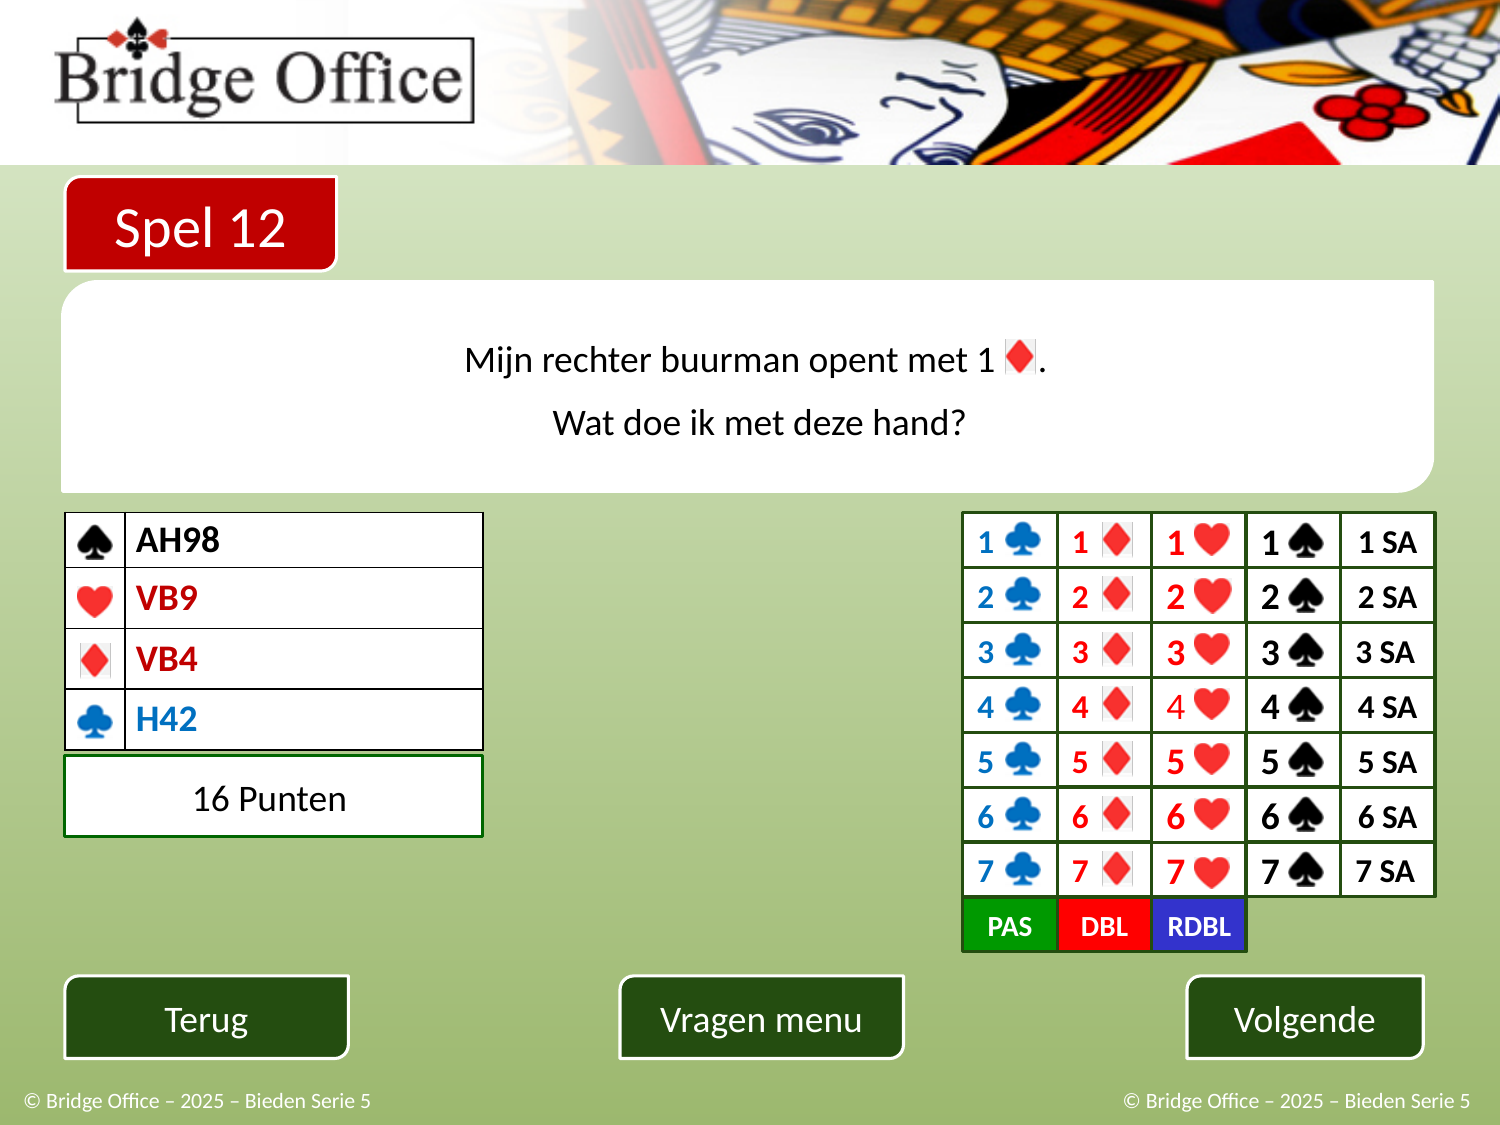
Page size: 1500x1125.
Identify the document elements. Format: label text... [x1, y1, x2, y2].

picture [1004, 686, 1041, 723]
picture [1099, 522, 1135, 558]
picture [1194, 633, 1230, 666]
text_box 4 SA [1339, 676, 1437, 734]
text_box 2 SA [1339, 569, 1437, 621]
text_box 6 [1150, 786, 1245, 841]
text_box 16 Punten [63, 754, 484, 838]
picture [1193, 798, 1230, 830]
picture [1004, 576, 1041, 613]
picture [1288, 796, 1324, 832]
text_box 2 [1153, 569, 1245, 621]
picture [1193, 523, 1230, 556]
picture [1288, 741, 1324, 778]
text_box 1 [1059, 511, 1153, 569]
text_box DBL [1059, 898, 1153, 953]
text_box PAS [961, 896, 1059, 953]
text_box © Bridge Office – 2025 – Bieden Serie 5 [8, 1079, 393, 1121]
table_header [66, 513, 124, 567]
text_box 4 [1245, 676, 1339, 734]
text_box 5 SA [1339, 734, 1437, 786]
text_box 4 [961, 676, 1059, 734]
text_box 3 [961, 621, 1056, 676]
table_cell [66, 690, 124, 749]
text_box 6 SA [1339, 786, 1437, 844]
picture [1099, 796, 1135, 833]
picture [1001, 339, 1038, 375]
text_box 6 [961, 786, 1056, 841]
table_cell H42 [126, 690, 482, 749]
picture [1099, 741, 1135, 778]
picture [1193, 857, 1230, 890]
table_cell [66, 568, 124, 628]
text_box 1 [1245, 511, 1342, 569]
picture [1004, 851, 1041, 887]
text_box 5 [1153, 734, 1248, 786]
text_box 4 [1059, 676, 1150, 734]
text_box 1 [961, 511, 1059, 569]
picture [1288, 851, 1324, 887]
text_box 1 SA [1342, 511, 1437, 569]
table_cell [66, 629, 124, 688]
text_box 2 [1245, 569, 1339, 621]
picture [1288, 576, 1324, 613]
picture [1099, 851, 1135, 887]
picture [77, 643, 114, 679]
picture [77, 703, 114, 740]
text_box 7 [1150, 841, 1245, 898]
table_cell VB4 [126, 629, 482, 688]
text_box 7 [1245, 841, 1339, 898]
text_box 6 [1056, 786, 1150, 841]
picture [77, 585, 114, 618]
picture [1004, 521, 1041, 558]
text_box Mijn rechter buurman opent met 1 . [449, 327, 1075, 388]
text_box 3 SA [1339, 621, 1437, 676]
text_box 6 [1245, 786, 1339, 841]
text_box 7 [961, 841, 1056, 896]
picture [1099, 631, 1135, 668]
text_box 7 [1056, 841, 1150, 898]
picture [1288, 631, 1324, 668]
picture [0, 0, 1500, 166]
text_box 3 [1056, 621, 1150, 676]
text_box 1 [1153, 511, 1245, 569]
table_header AH98 [126, 513, 482, 567]
text_box 3 [1245, 621, 1339, 676]
text_box Terug [63, 974, 350, 1061]
text_box 3 [1150, 621, 1245, 676]
text_box 2 [1056, 569, 1153, 621]
text_box Vragen menu [618, 974, 906, 1061]
text_box Volgende [1185, 974, 1425, 1061]
picture [1004, 631, 1041, 668]
picture [1193, 743, 1230, 776]
picture [1099, 686, 1135, 723]
text_box © Bridge Office – 2025 – Bieden Serie 5 [1107, 1079, 1500, 1121]
picture [1288, 521, 1325, 558]
picture [1193, 688, 1230, 721]
picture [1193, 578, 1232, 614]
text_box Spel 12 [63, 179, 339, 273]
text_box 2 [961, 569, 1056, 621]
text_box 4 [1150, 676, 1245, 734]
text_box Wat doe ik met deze hand? [537, 390, 986, 451]
table_cell VB9 [126, 568, 482, 628]
picture [1099, 576, 1135, 613]
text_box [61, 280, 1435, 493]
picture [1004, 741, 1041, 778]
picture [1288, 686, 1324, 723]
picture [77, 524, 114, 561]
text_box 5 [1059, 734, 1153, 786]
text_box 5 [961, 734, 1059, 786]
picture [1004, 796, 1041, 833]
text_box RDBL [1153, 898, 1248, 953]
text_box 5 [1248, 734, 1339, 786]
text_box 7 SA [1339, 844, 1437, 898]
